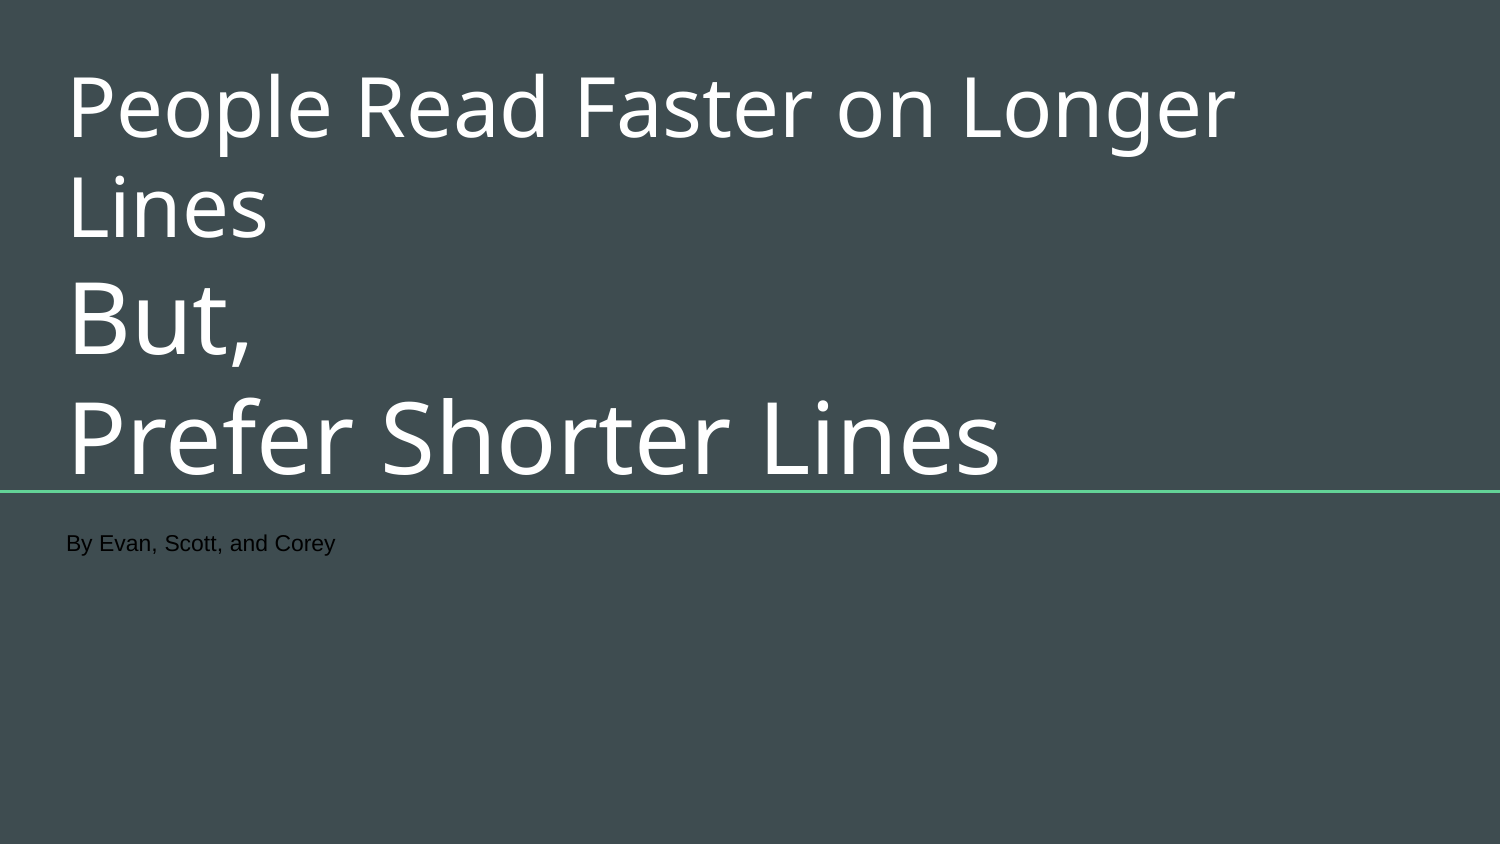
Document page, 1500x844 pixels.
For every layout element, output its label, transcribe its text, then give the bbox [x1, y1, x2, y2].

subtitle By Evan, Scott, and Corey [51, 509, 1449, 640]
title People Read Faster on Longer Lines But, Prefer Shorter Lines [51, 58, 1449, 509]
